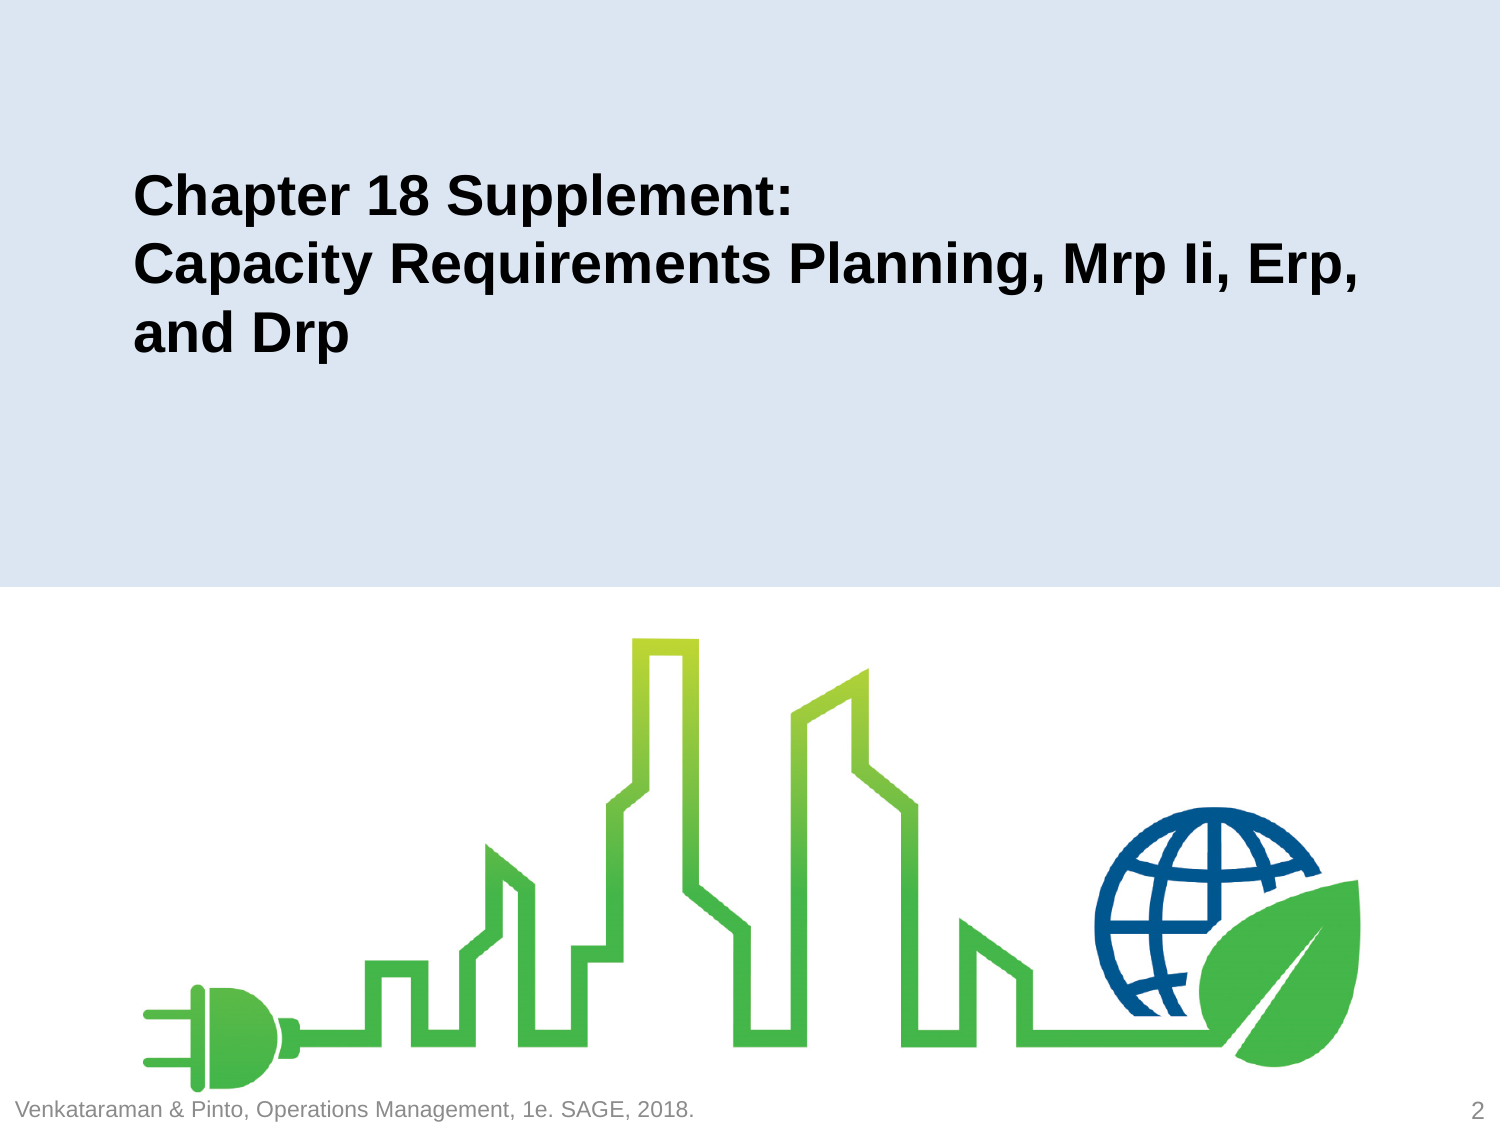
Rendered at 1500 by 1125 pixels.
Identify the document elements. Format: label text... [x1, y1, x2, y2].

footer Venkataraman & Pinto, Operations Management, 1e. SAGE, 2018. [0, 1087, 1194, 1125]
title Chapter 18 Supplement: Capacity Requirements Planning, Mrp Ii, Erp, and Drp [118, 149, 1394, 374]
slide_number 2 [1425, 1087, 1500, 1125]
picture [0, 587, 1500, 1125]
